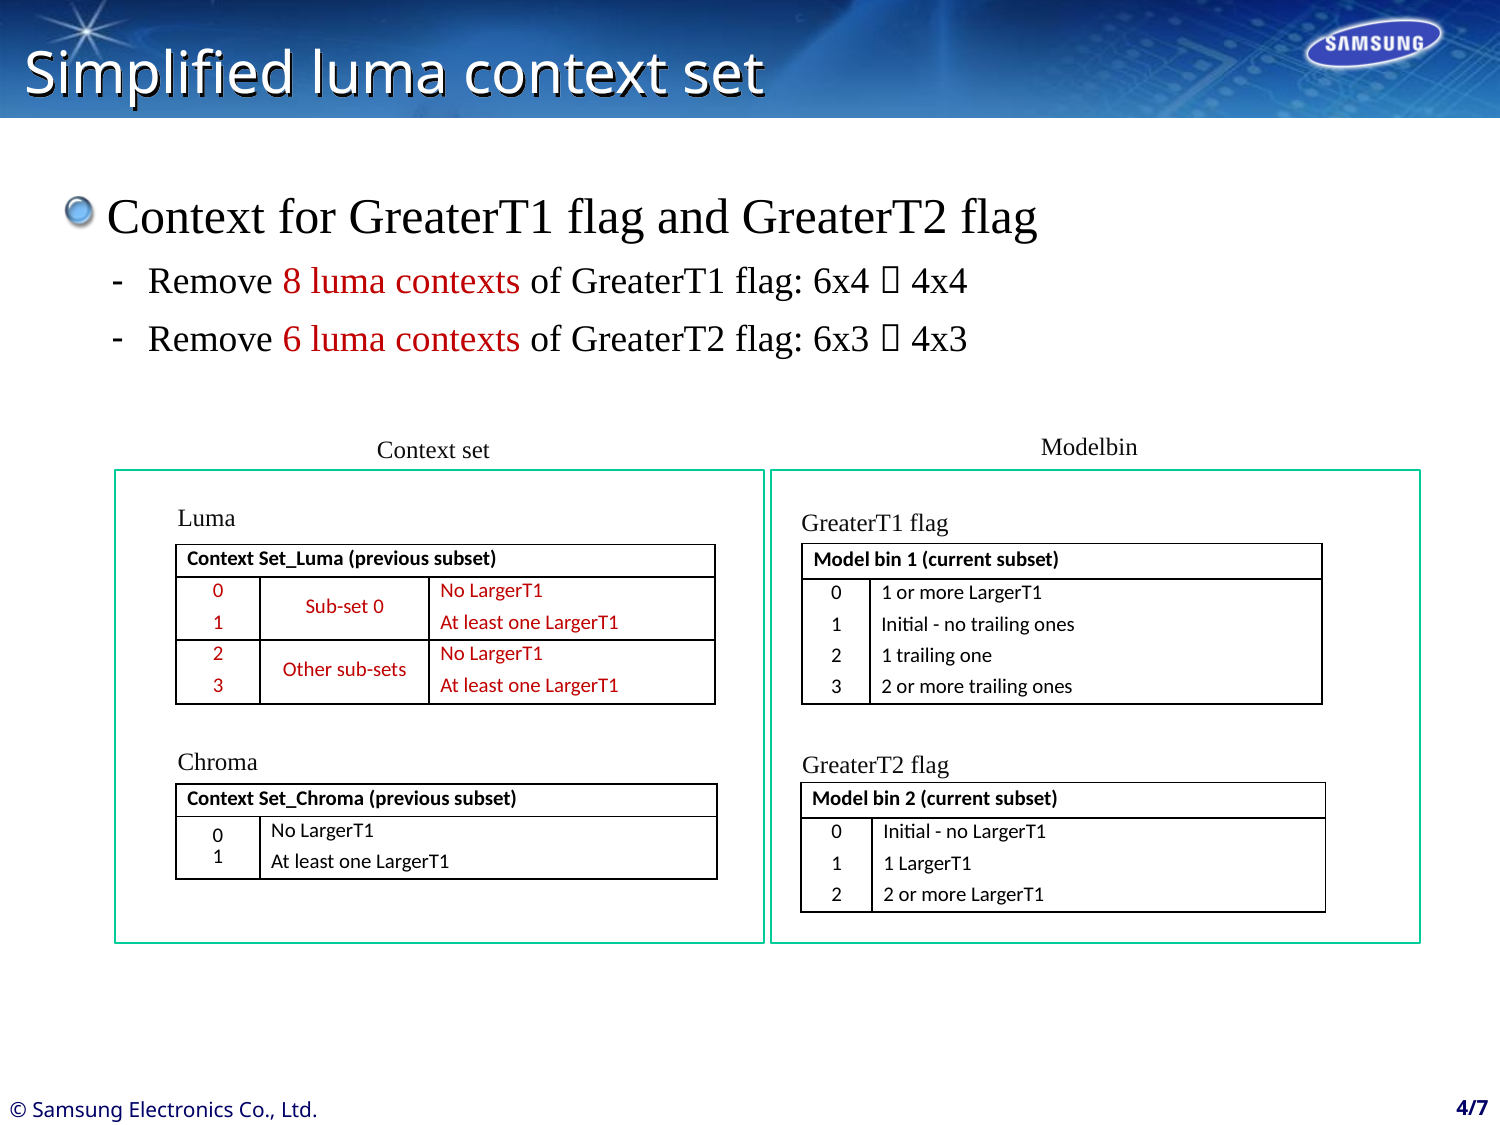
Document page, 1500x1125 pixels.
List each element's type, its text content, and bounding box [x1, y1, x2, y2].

table_cell Initial - no LargerT1 [873, 819, 1325, 849]
table_cell 2 [802, 881, 871, 911]
picture [63, 195, 97, 231]
table_cell 2 or more LargerT1 [873, 881, 1325, 911]
table_cell 1 or more LargerT1 [871, 580, 1321, 610]
table_cell 2 or more trailing ones [871, 673, 1321, 703]
table_cell 1 LargerT1 [873, 849, 1325, 881]
text_box [114, 470, 765, 943]
list Context for GreaterT1 flag and GreaterT2 flag Remove 8 luma contexts of GreaterT1 flag: 6x4  4x4 Remove 6 luma contexts of GreaterT2 flag: 6x3  4x3 [47, 160, 1450, 1071]
title Simplified luma context set [9, 40, 1394, 114]
text_box Modelbin [1026, 423, 1221, 468]
table_header Model bin 2 (current subset) [802, 783, 1325, 817]
table_cell 1 trailing one [871, 642, 1321, 673]
text_box Context set [362, 426, 636, 472]
table_cell 0 [803, 580, 869, 610]
table_header Model bin 1 (current subset) [803, 544, 1321, 578]
picture [0, 0, 1500, 118]
table_cell 0 [802, 819, 871, 849]
text_box GreaterT1 flag [786, 498, 1061, 544]
table_cell Initial - no trailing ones [871, 610, 1321, 642]
text_box [770, 470, 1421, 943]
table_cell 3 [803, 673, 869, 703]
table_cell 1 [803, 610, 869, 642]
table_cell 1 [802, 849, 871, 881]
text_box GreaterT2 flag [787, 740, 1061, 786]
table_cell 2 [803, 642, 869, 673]
